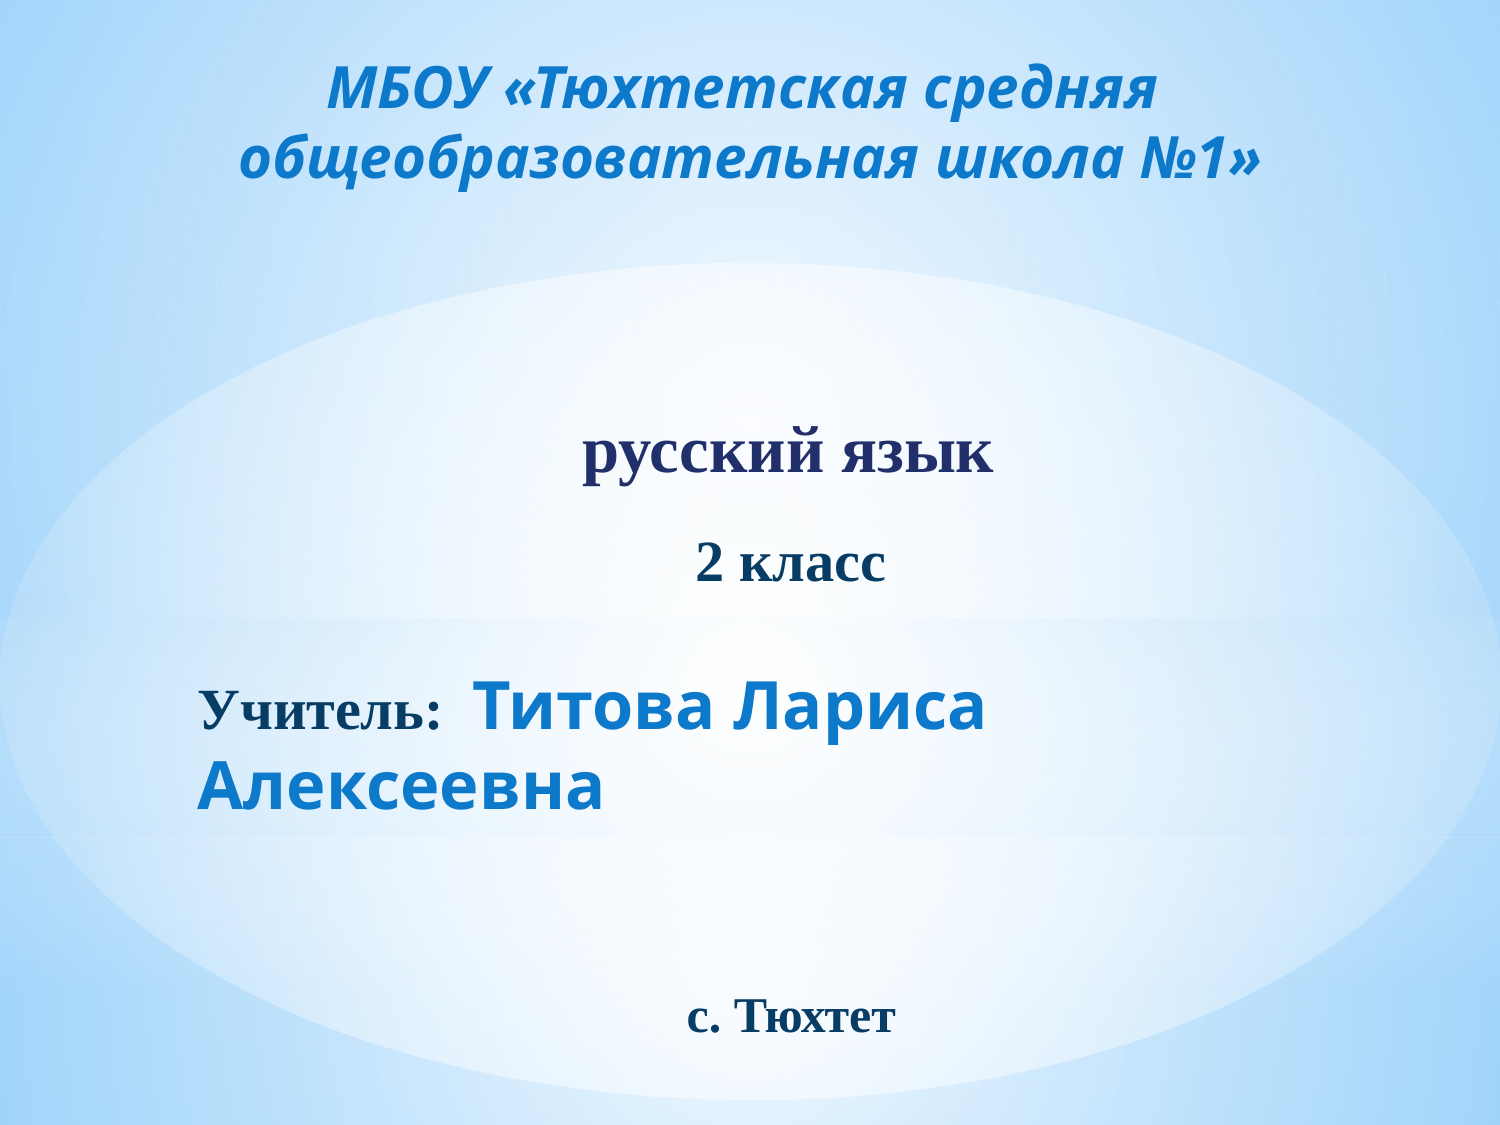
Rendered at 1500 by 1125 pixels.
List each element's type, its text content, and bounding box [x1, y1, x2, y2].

text_box русский язык [433, 398, 1341, 494]
text_box 2 класс Учитель: Титова Лариса Алексеевна с. Тюхтет [182, 515, 1400, 1051]
text_box МБОУ «Тюхтетская средняя общеобразовательная школа №1» [53, 42, 1447, 198]
